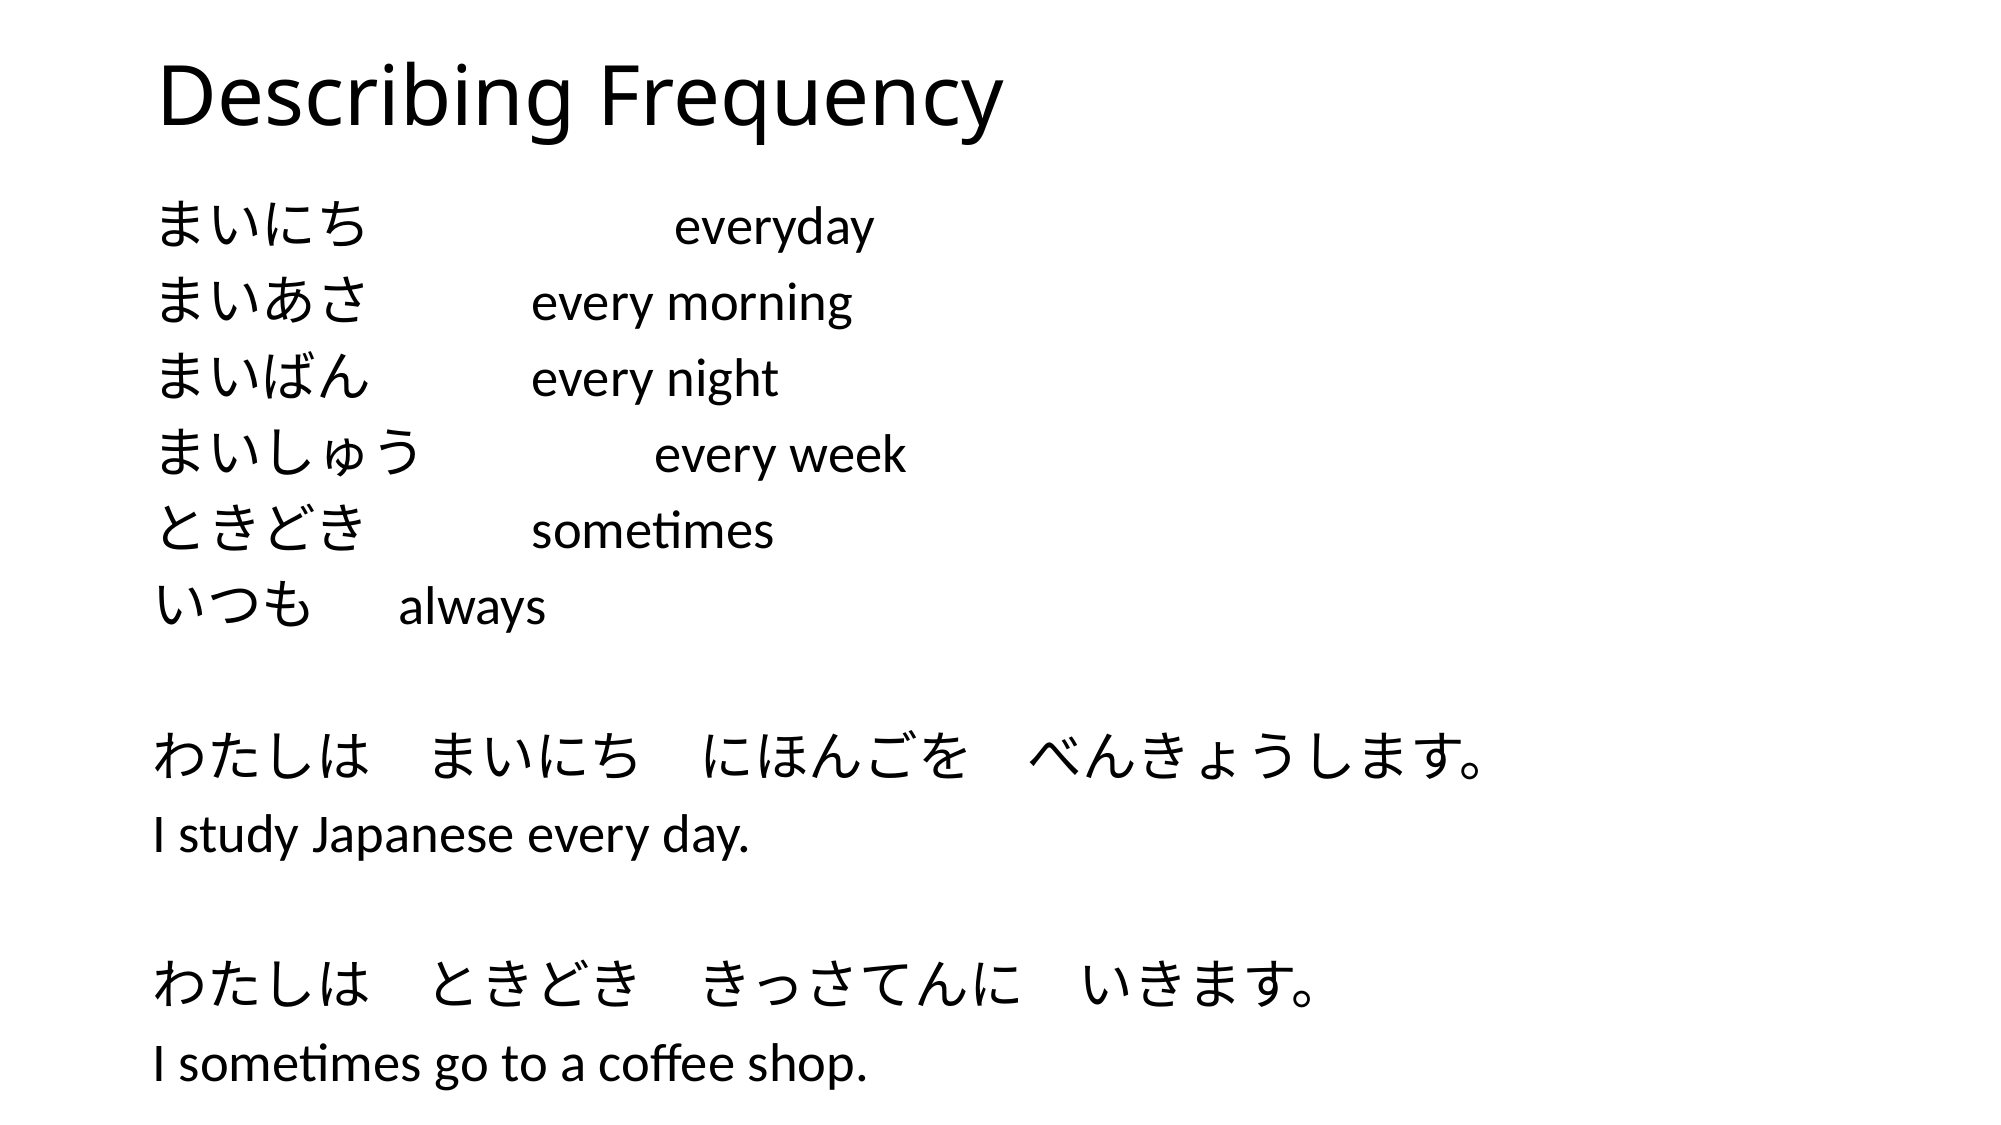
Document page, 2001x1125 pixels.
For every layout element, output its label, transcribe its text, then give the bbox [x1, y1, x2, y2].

title Describing Frequency [141, 82, 1867, 215]
list まいにち everyday まいあさ every morning まいばん every night まいしゅう every week ときどき sometimes いつも always わたしは まいにち にほんごを べんきょうします。 I study Japanese every day. わたしは ときどき きっさてんに いきます。 I sometimes go to a coffee shop. [137, 189, 1863, 1109]
